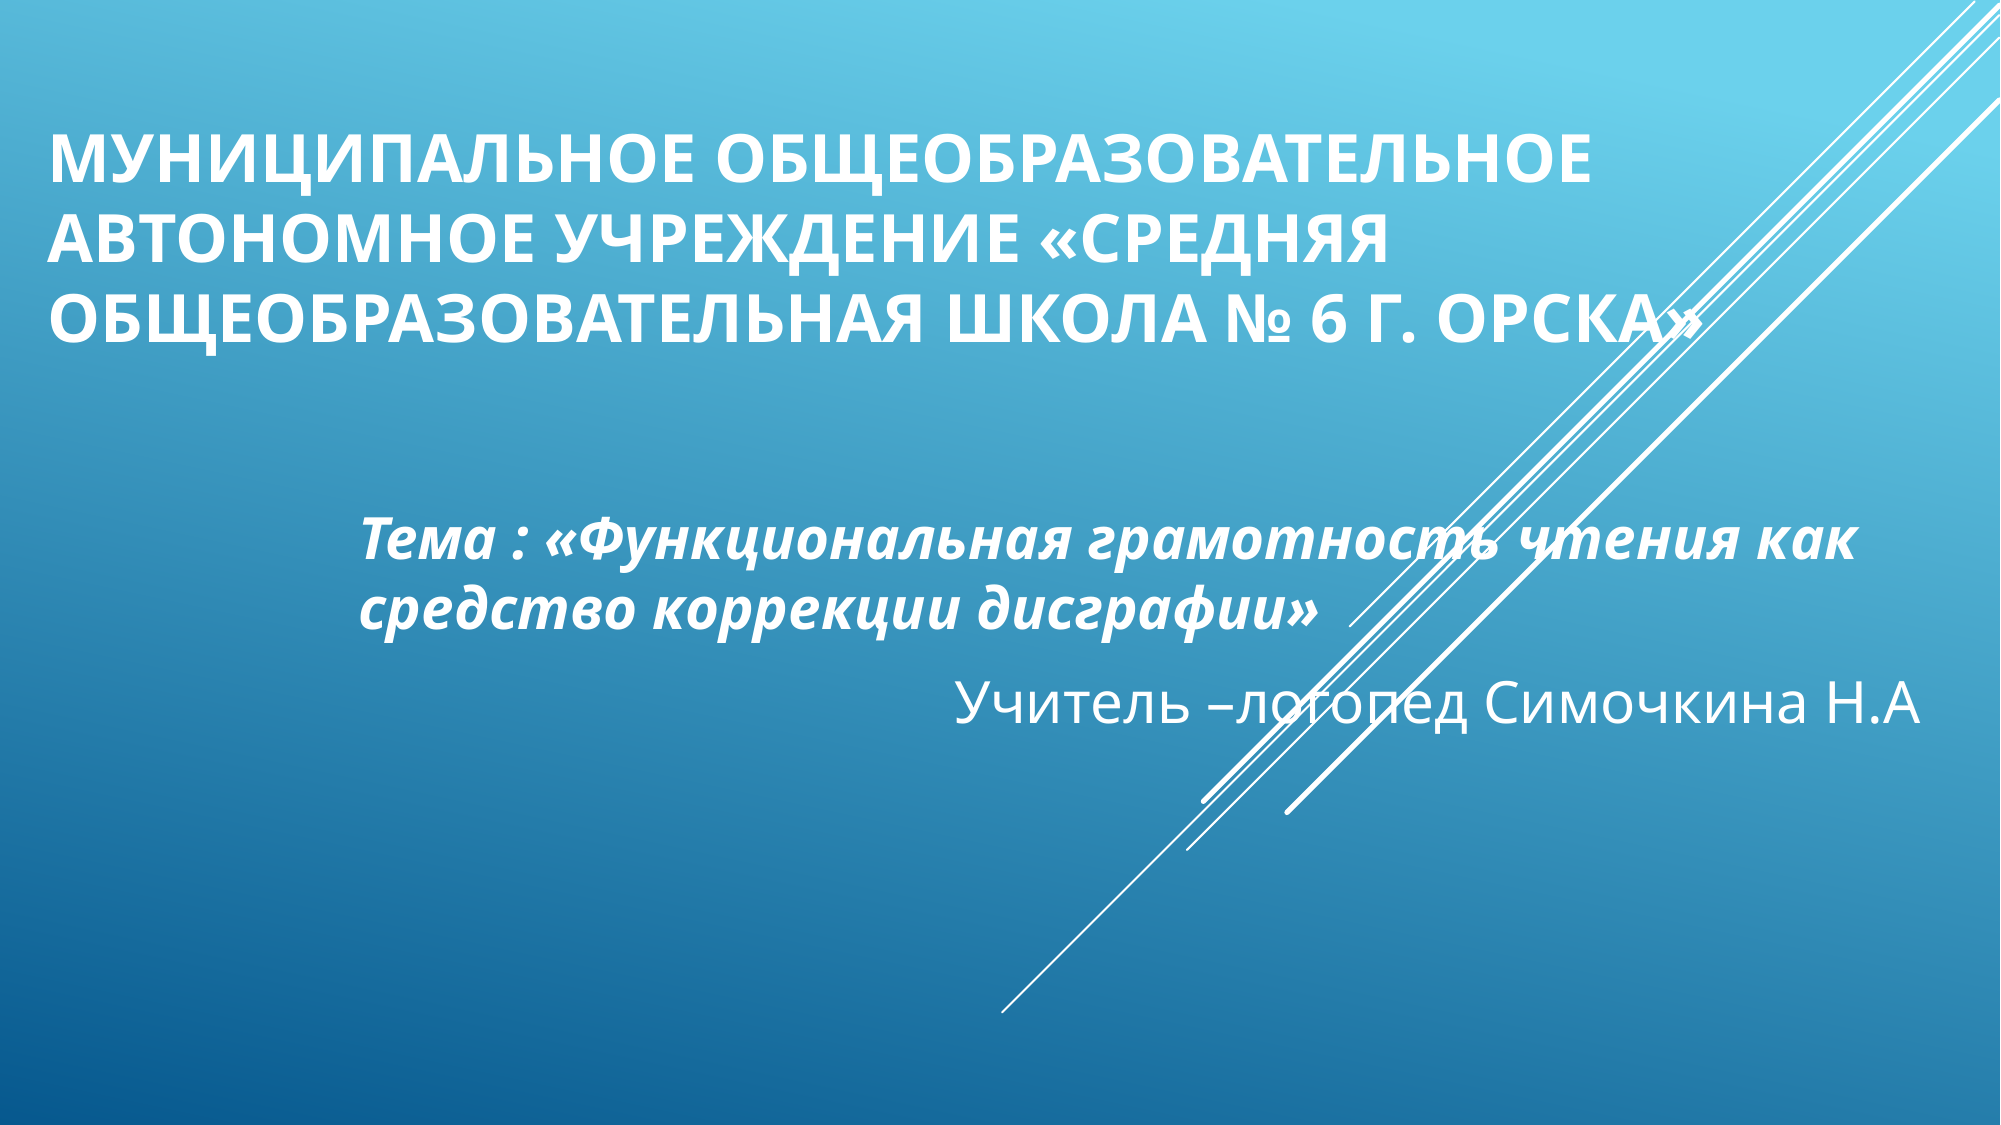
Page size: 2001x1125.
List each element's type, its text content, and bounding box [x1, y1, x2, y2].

title Муниципальное общеобразовательное автономное учреждение «Средняя общеобразовательная школа № 6 г. Орска» [32, 0, 1928, 364]
subtitle Тема : «Функциональная грамотность чтения как средство коррекции дисграфии» Учитель –логопед Симочкина Н.А [343, 493, 1952, 1024]
